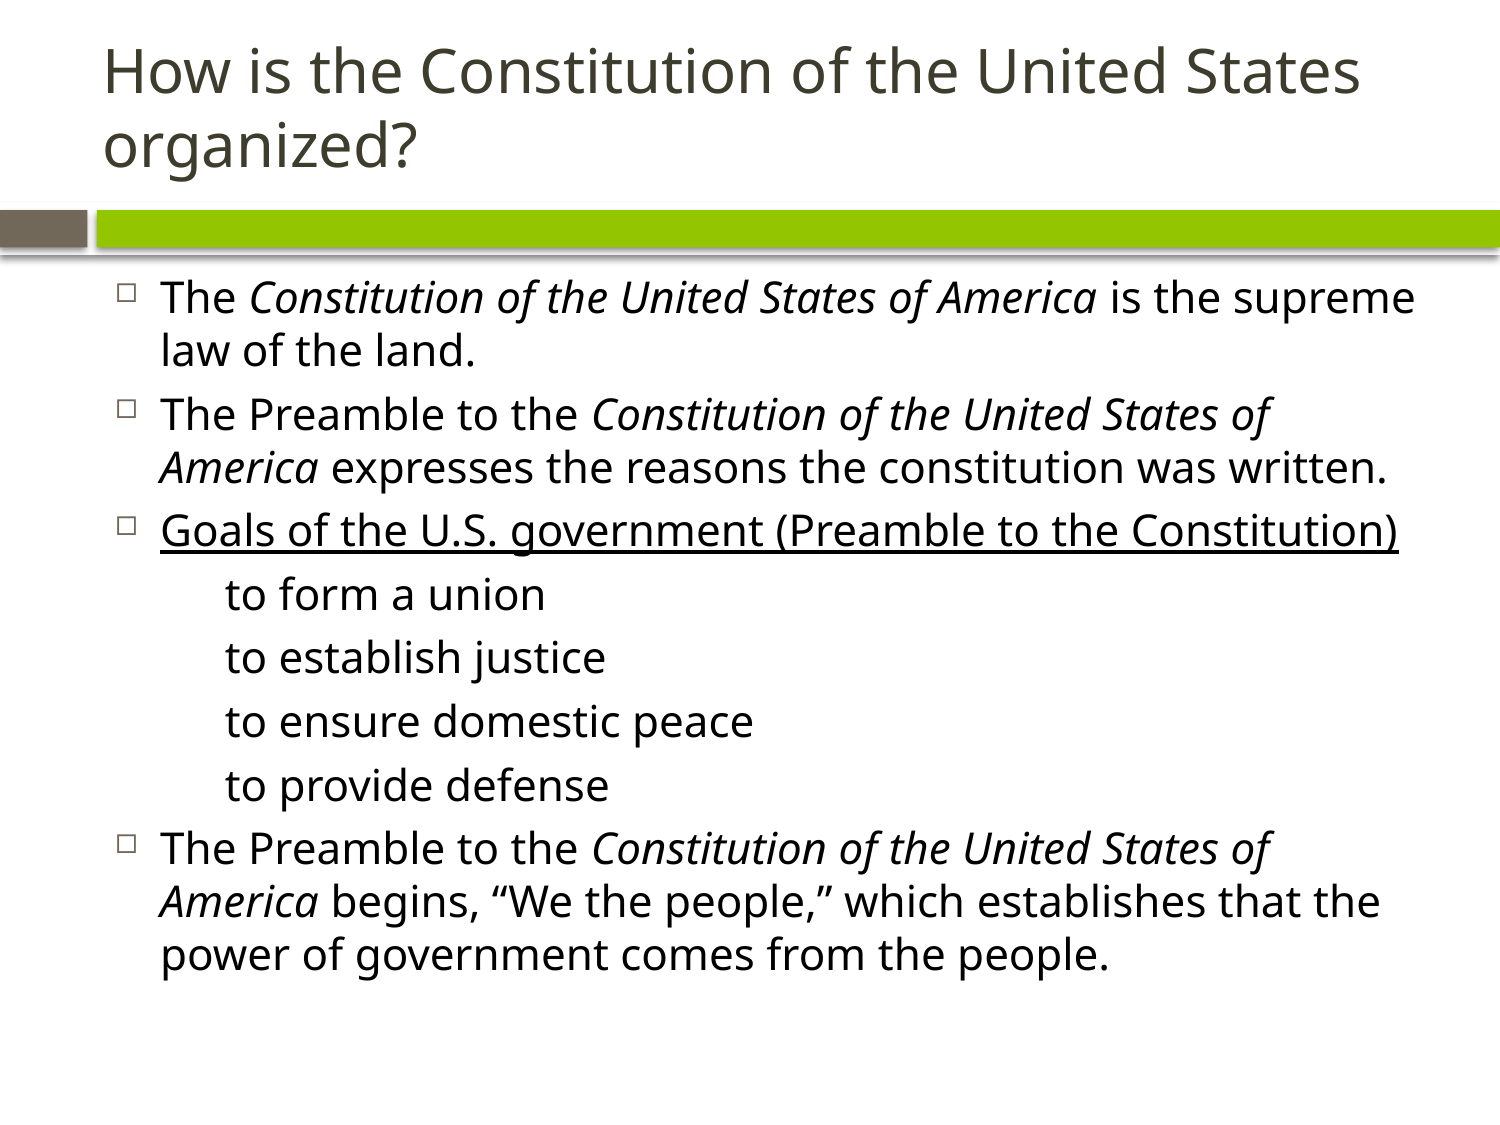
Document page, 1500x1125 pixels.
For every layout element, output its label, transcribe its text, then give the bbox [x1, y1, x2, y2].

title How is the Constitution of the United States organized? [87, 24, 1425, 188]
list The Constitution of the United States of America is the supreme law of the land. The Preamble to the Constitution of the United States of America expresses the reasons the constitution was written. Goals of the U.S. government (Preamble to the Constitution) to form a union to establish justice to ensure domestic peace to provide defense The Preamble to the Constitution of the United States of America begins, “We the people,” which establishes that the power of government comes from the people. [100, 262, 1438, 1000]
